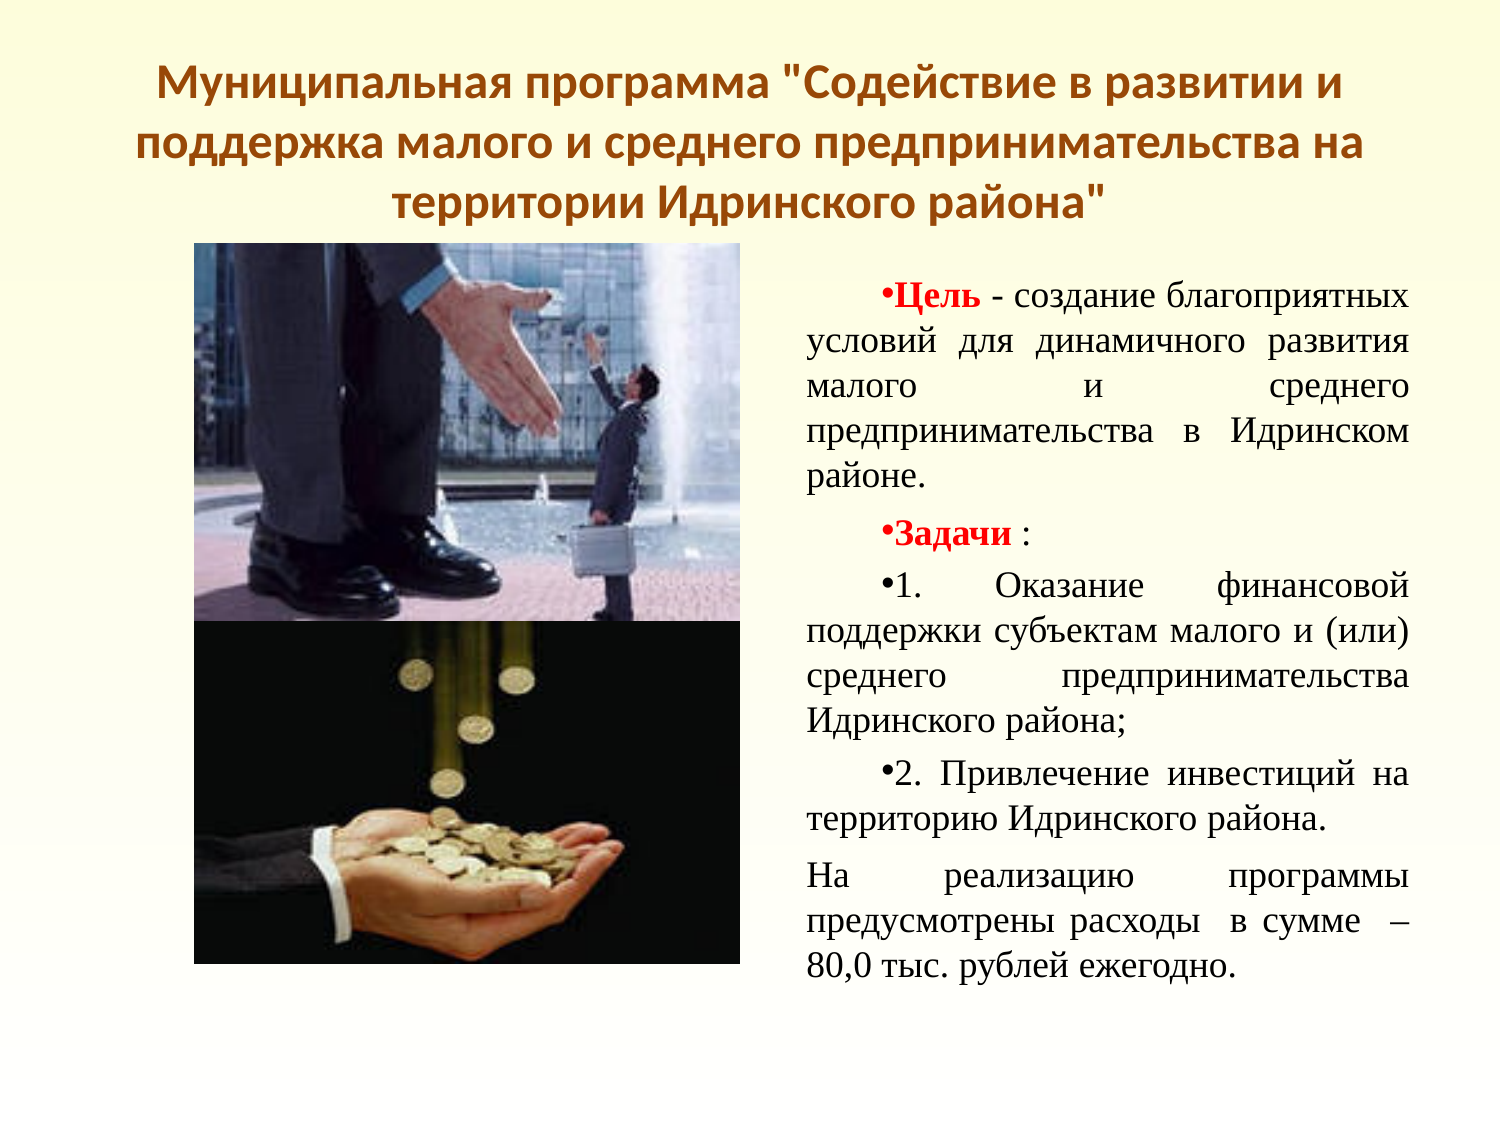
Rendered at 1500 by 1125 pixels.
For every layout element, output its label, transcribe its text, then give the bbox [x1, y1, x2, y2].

list Цель - создание благоприятных условий для динамичного развития малого и среднего предпринимательства в Идринском районе. Задачи : 1. Оказание финансовой поддержки субъектам малого и (или) среднего предпринимательства Идринского района; 2. Привлечение инвестиций на территорию Идринского района. На реализацию программы предусмотрены расходы в сумме – 80,0 тыс. рублей ежегодно. [74, 262, 1426, 1006]
picture [194, 243, 740, 965]
title Муниципальная программа "Содействие в развитии и поддержка малого и среднего предпринимательства на территории Идринского района" [74, 44, 1426, 233]
